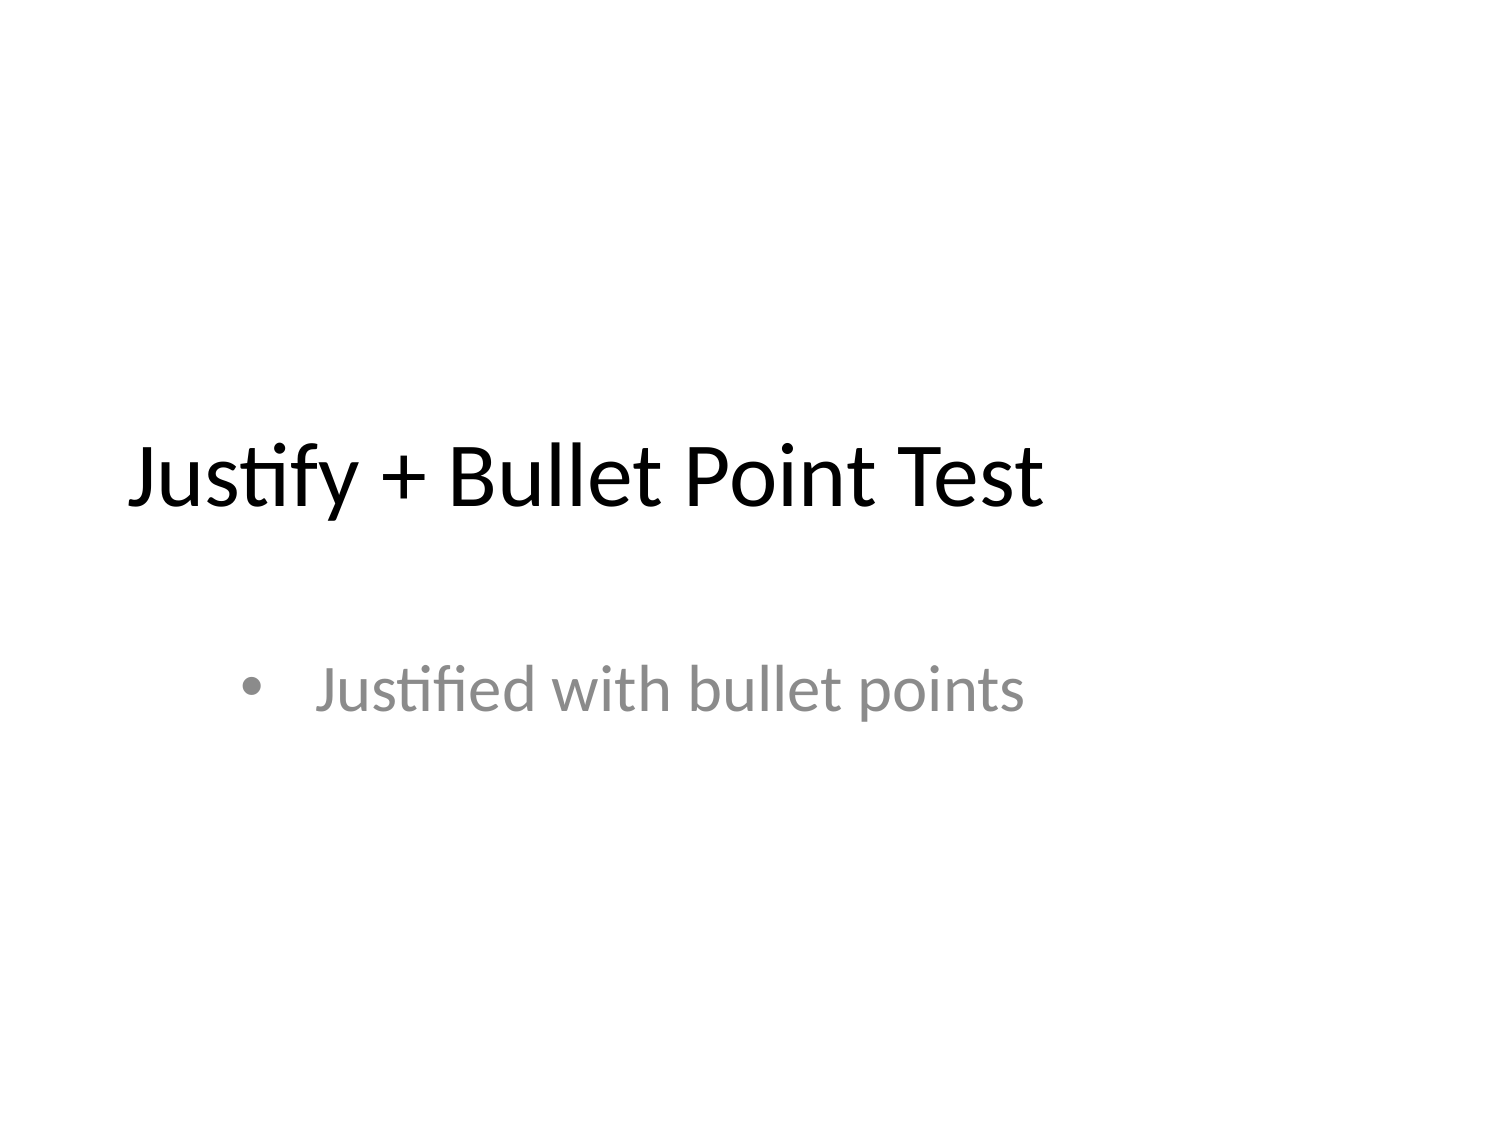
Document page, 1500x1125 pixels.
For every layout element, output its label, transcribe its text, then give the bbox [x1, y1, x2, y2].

title Justify + Bullet Point Test [112, 349, 1388, 591]
subtitle Justified with bullet points [225, 637, 1275, 925]
